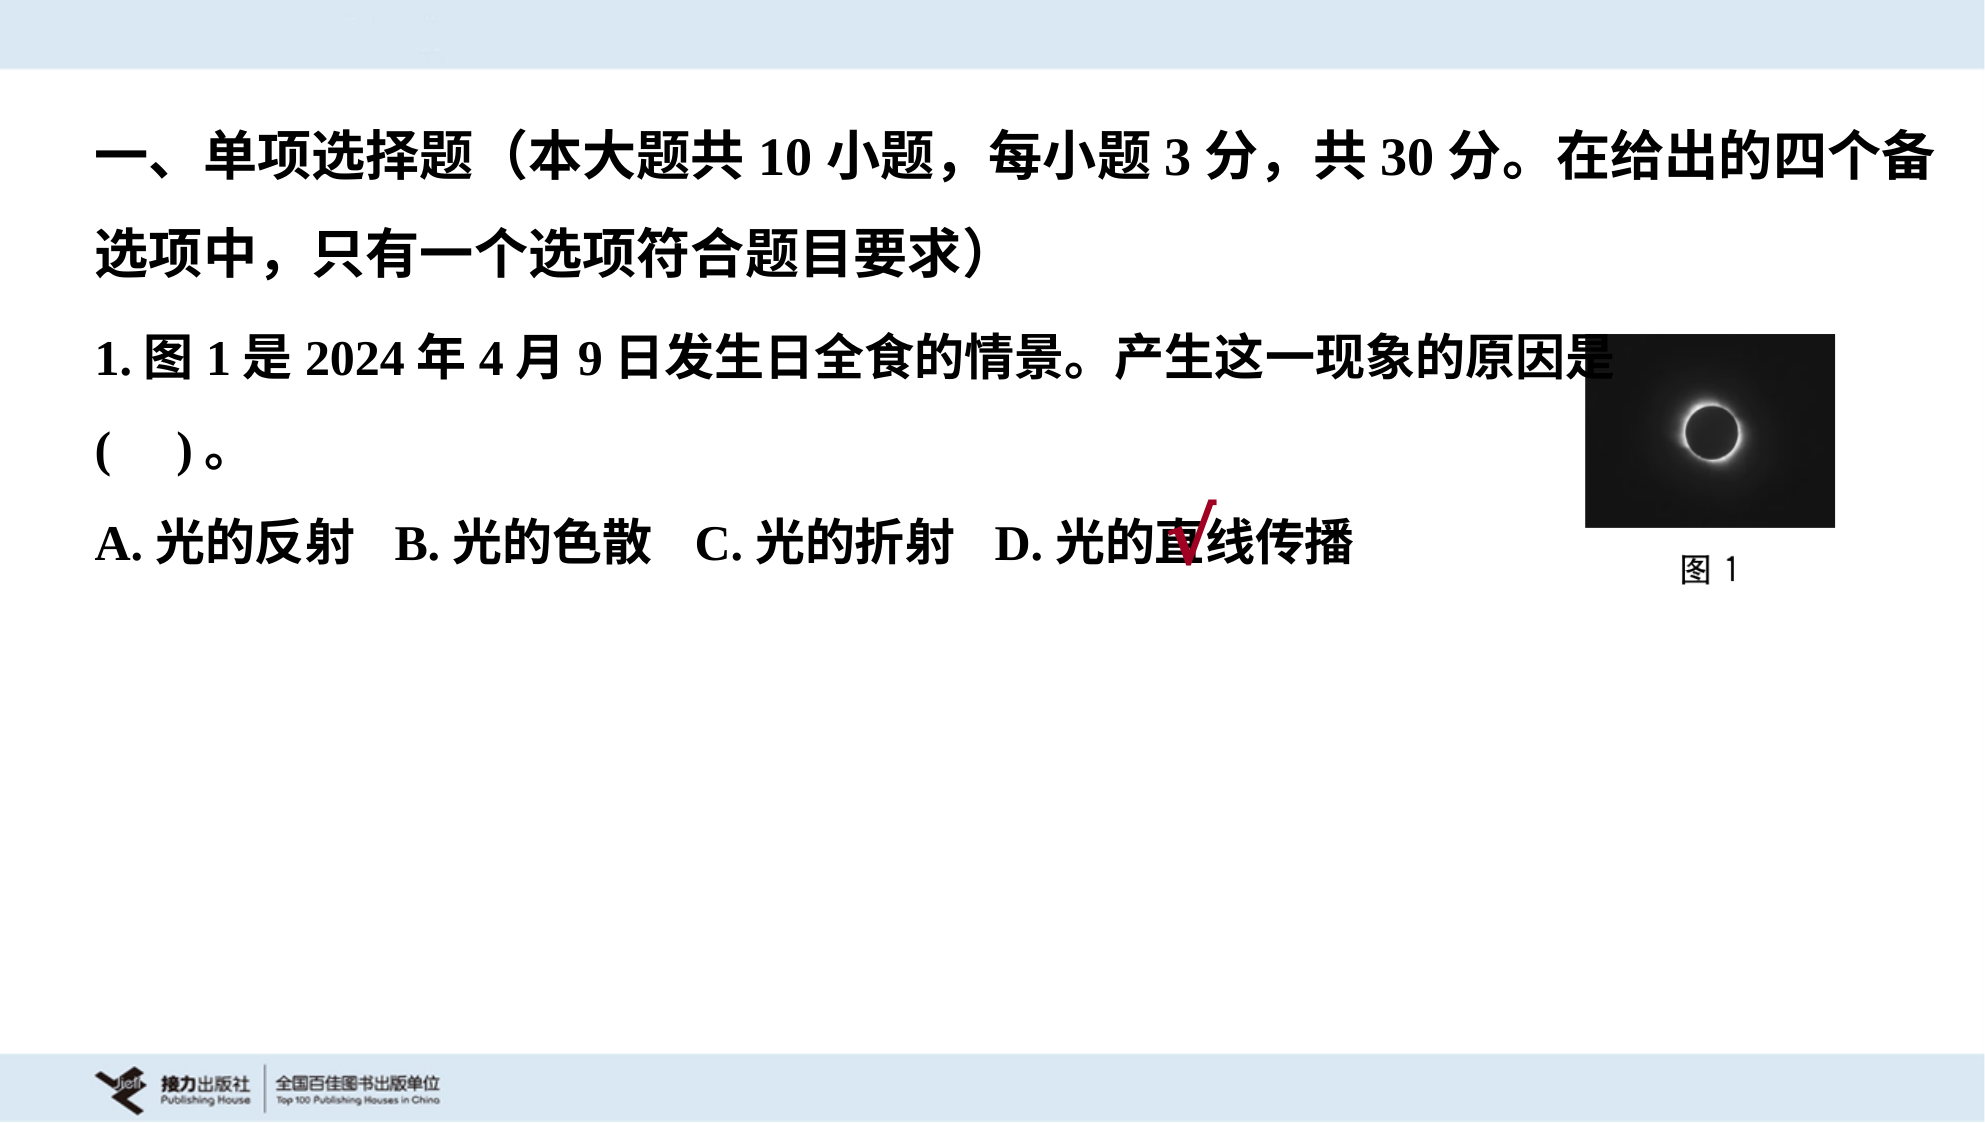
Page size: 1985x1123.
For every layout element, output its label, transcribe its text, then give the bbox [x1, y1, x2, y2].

text_box 一、单项选择题（本大题共10小题，每小题3分，共30分。在给出的四个备 选项中，只有一个选项符合题目要求） [94, 88, 1892, 303]
picture [0, 0, 1985, 1122]
text_box 1.图1是2024年4月9日发生日全食的情景。产生这一现象的原因是 ( )。 [94, 293, 1602, 477]
text_box √ [1165, 487, 1218, 581]
text_box A.光的反射 B.光的色散 C.光的折射 D.光的直线传播 [94, 482, 1574, 570]
